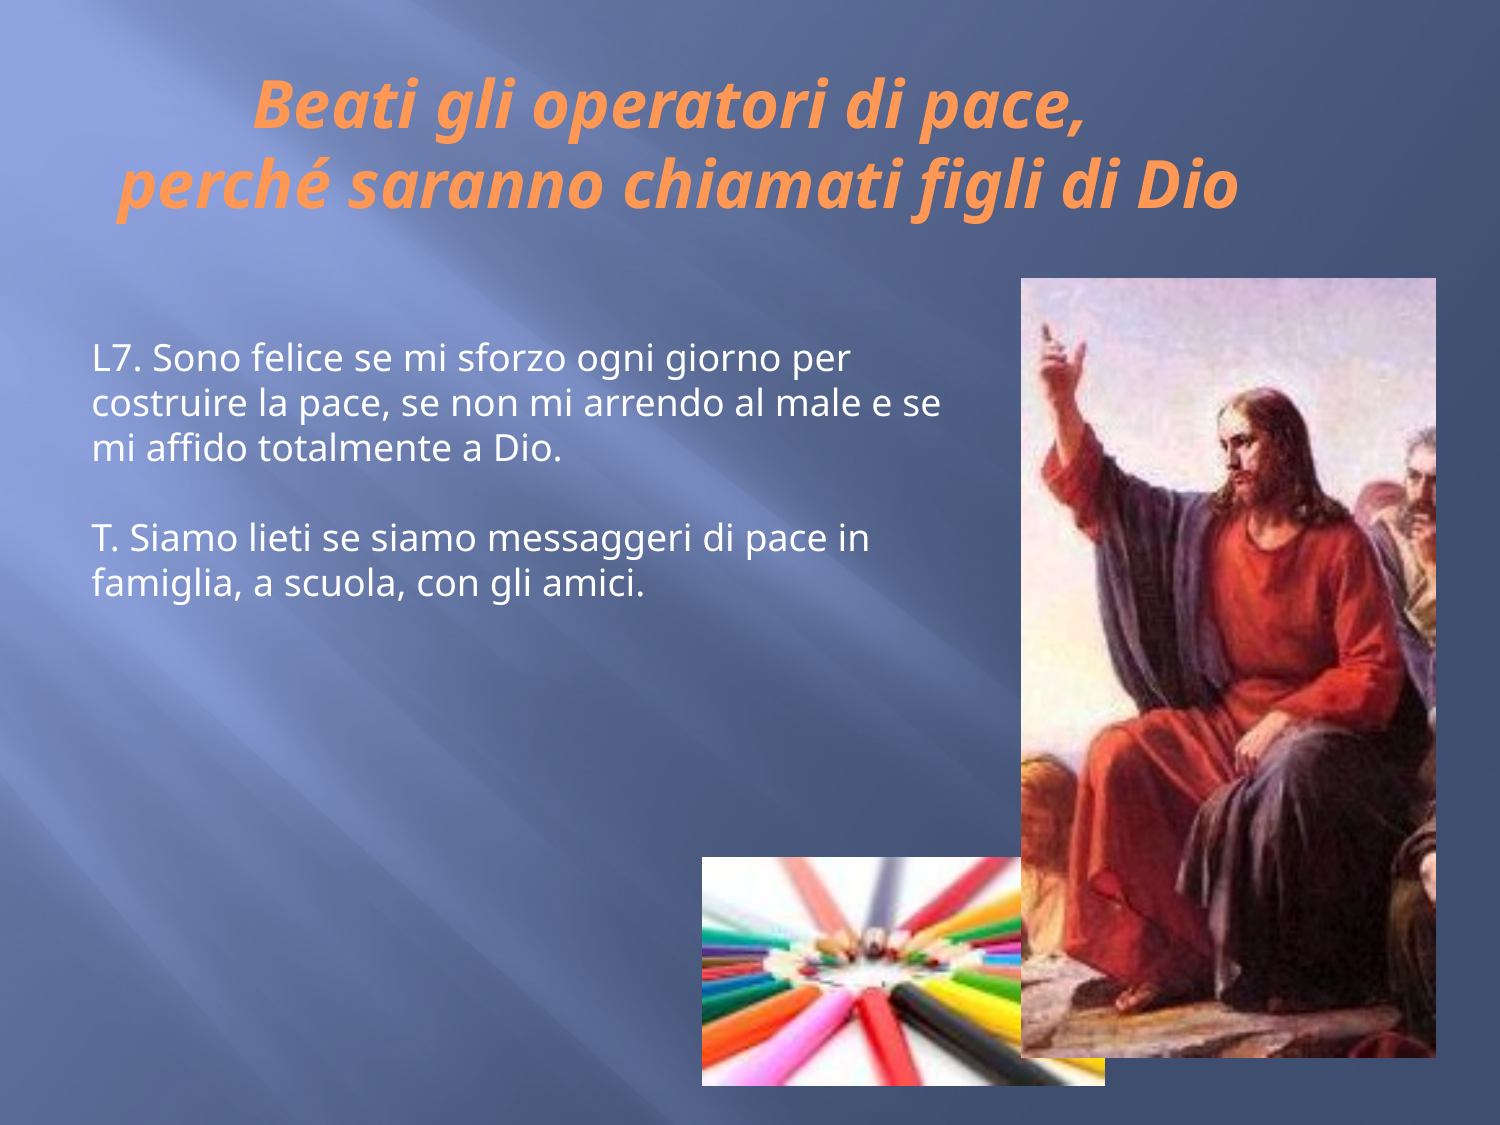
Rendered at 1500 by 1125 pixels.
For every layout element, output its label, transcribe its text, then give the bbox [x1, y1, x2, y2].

text_box Beati gli operatori di pace, perché saranno chiamati figli di Dio [103, 54, 1257, 230]
picture [702, 278, 1436, 1086]
text_box L7. Sono felice se mi sforzo ogni giorno per costruire la pace, se non mi arrendo al male e se mi affido totalmente a Dio. T. Siamo lieti se siamo messaggeri di pace in famiglia, a scuola, con gli amici. [76, 326, 963, 611]
